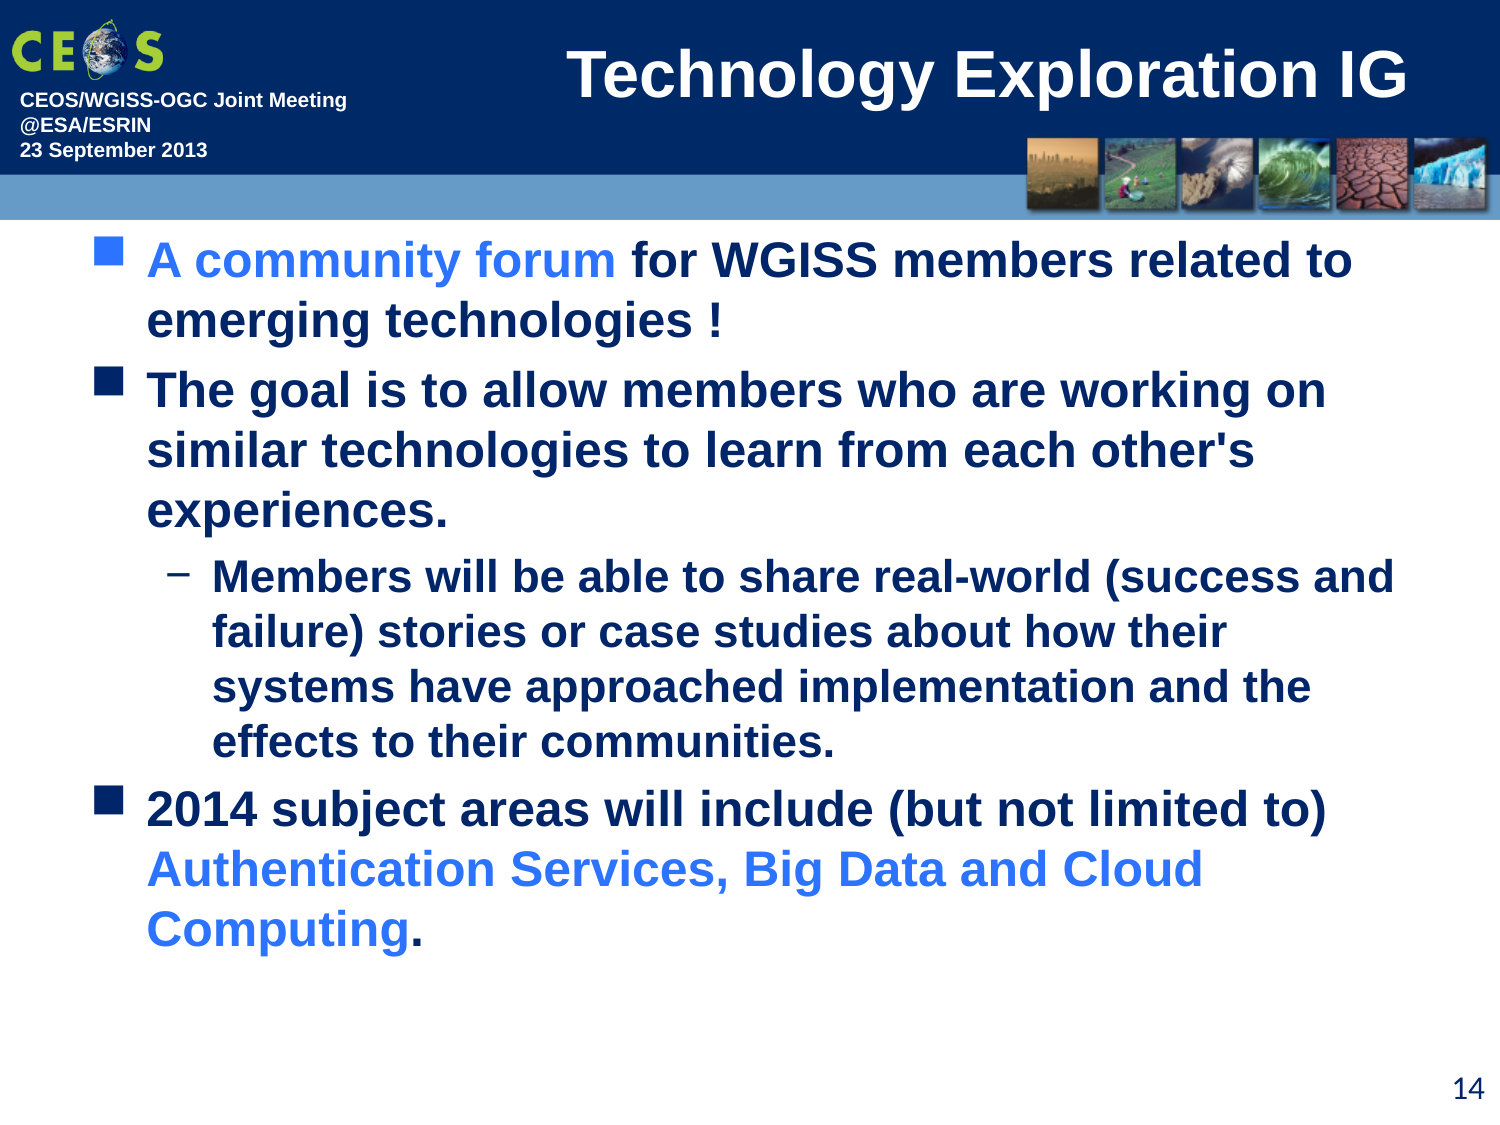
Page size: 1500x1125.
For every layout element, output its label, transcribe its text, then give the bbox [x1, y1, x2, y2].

list A community forum for WGISS members related to emerging technologies ! The goal is to allow members who are working on similar technologies to learn from each other's experiences. Members will be able to share real-world (success and failure) stories or case studies about how their systems have approached implementation and the effects to their communities. 2014 subject areas will include (but not limited to) Authentication Services, Big Data and Cloud Computing. [74, 219, 1426, 1048]
picture [0, 0, 1500, 220]
slide_number 13 [1399, 1058, 1500, 1125]
picture [127, 147, 132, 155]
title Technology Exploration IG [74, 0, 1426, 147]
